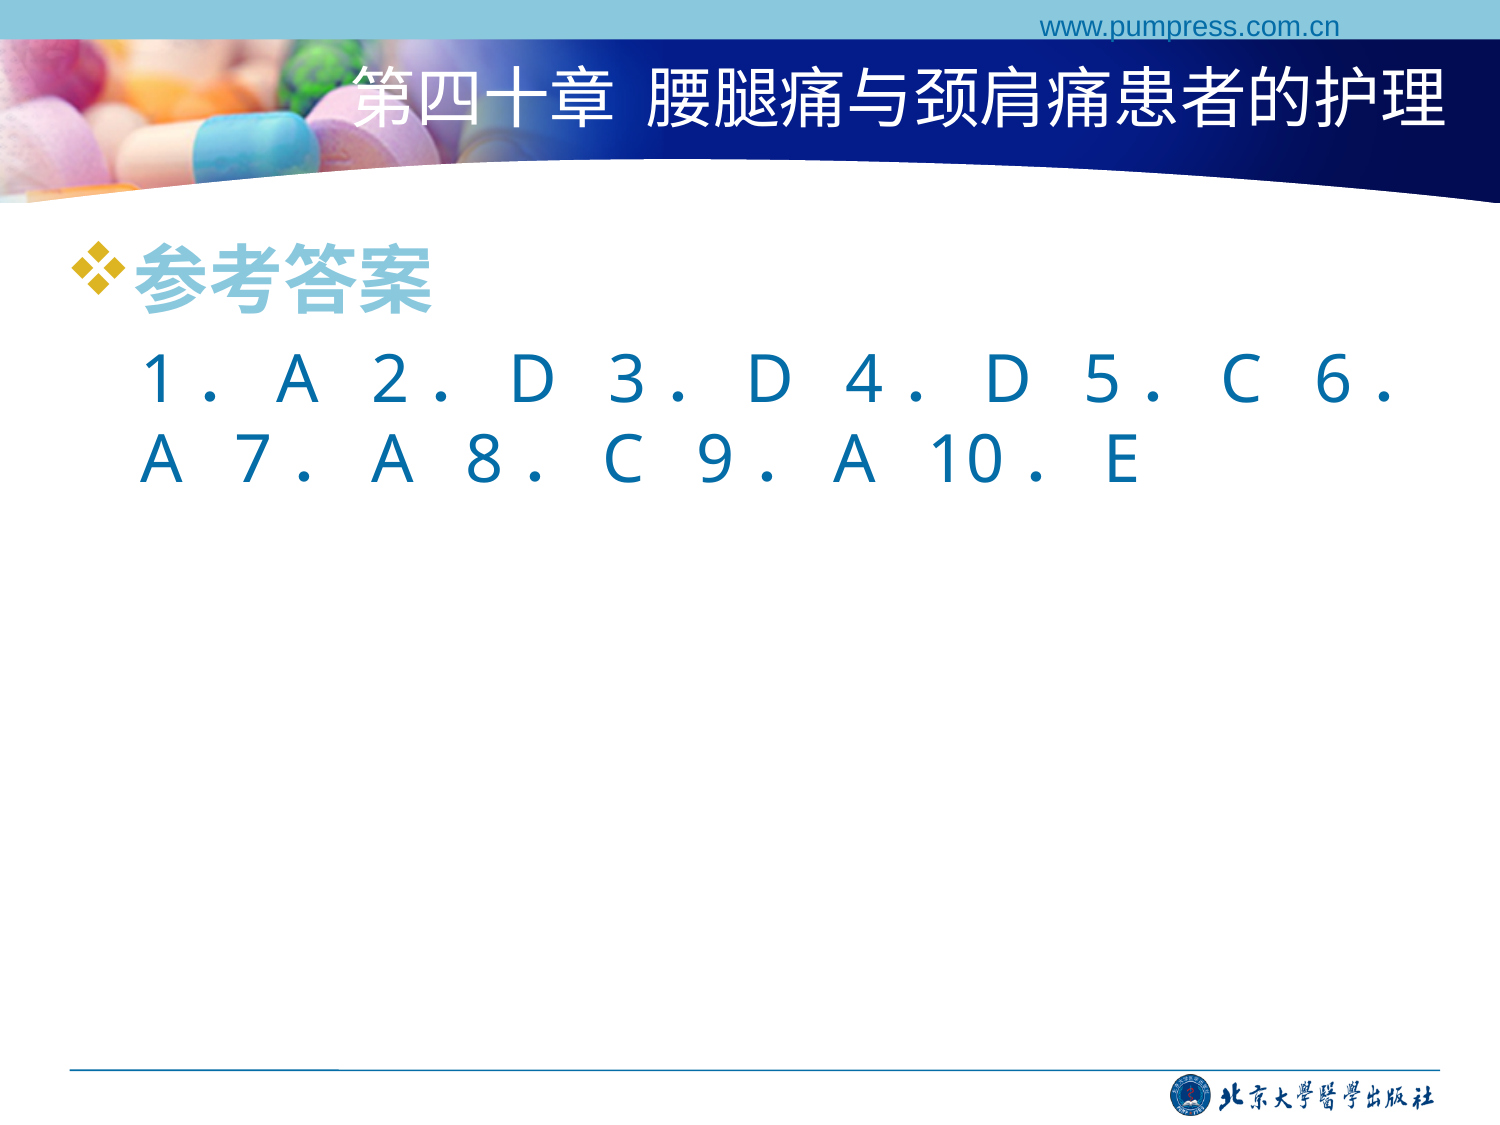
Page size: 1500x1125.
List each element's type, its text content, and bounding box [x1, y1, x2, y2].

slide_number www.pumpress.com.cn [1025, 0, 1463, 38]
picture [0, 40, 1500, 203]
picture [1170, 1074, 1436, 1118]
list 参考答案 1．A 2．D 3．D 4．D 5．C 6．A 7．A 8．C 9．A 10．E [49, 224, 1463, 1026]
title 第四十章 腰腿痛与颈肩痛患者的护理 [137, 49, 1463, 143]
